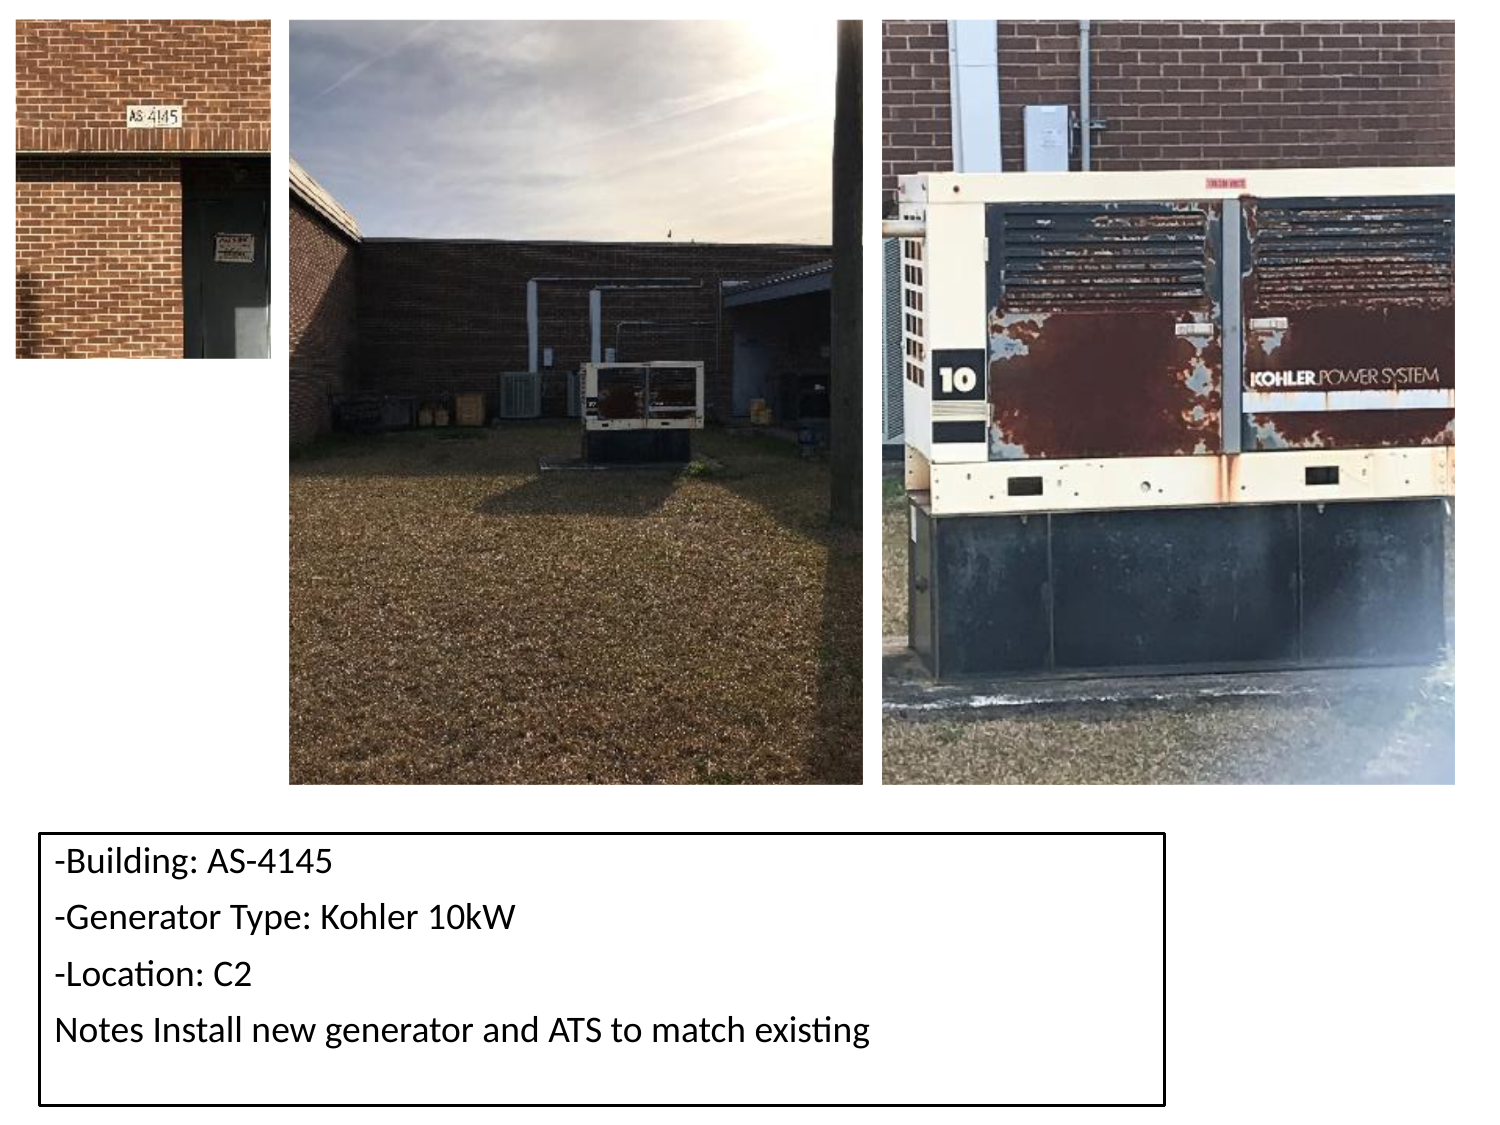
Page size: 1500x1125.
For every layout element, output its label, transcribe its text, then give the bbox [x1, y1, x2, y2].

picture [0, 20, 1500, 784]
text_box -Building: AS-4145 -Generator Type: Kohler 10kW -Location: C2 Notes Install new generator and ATS to match existing [39, 833, 1165, 1106]
